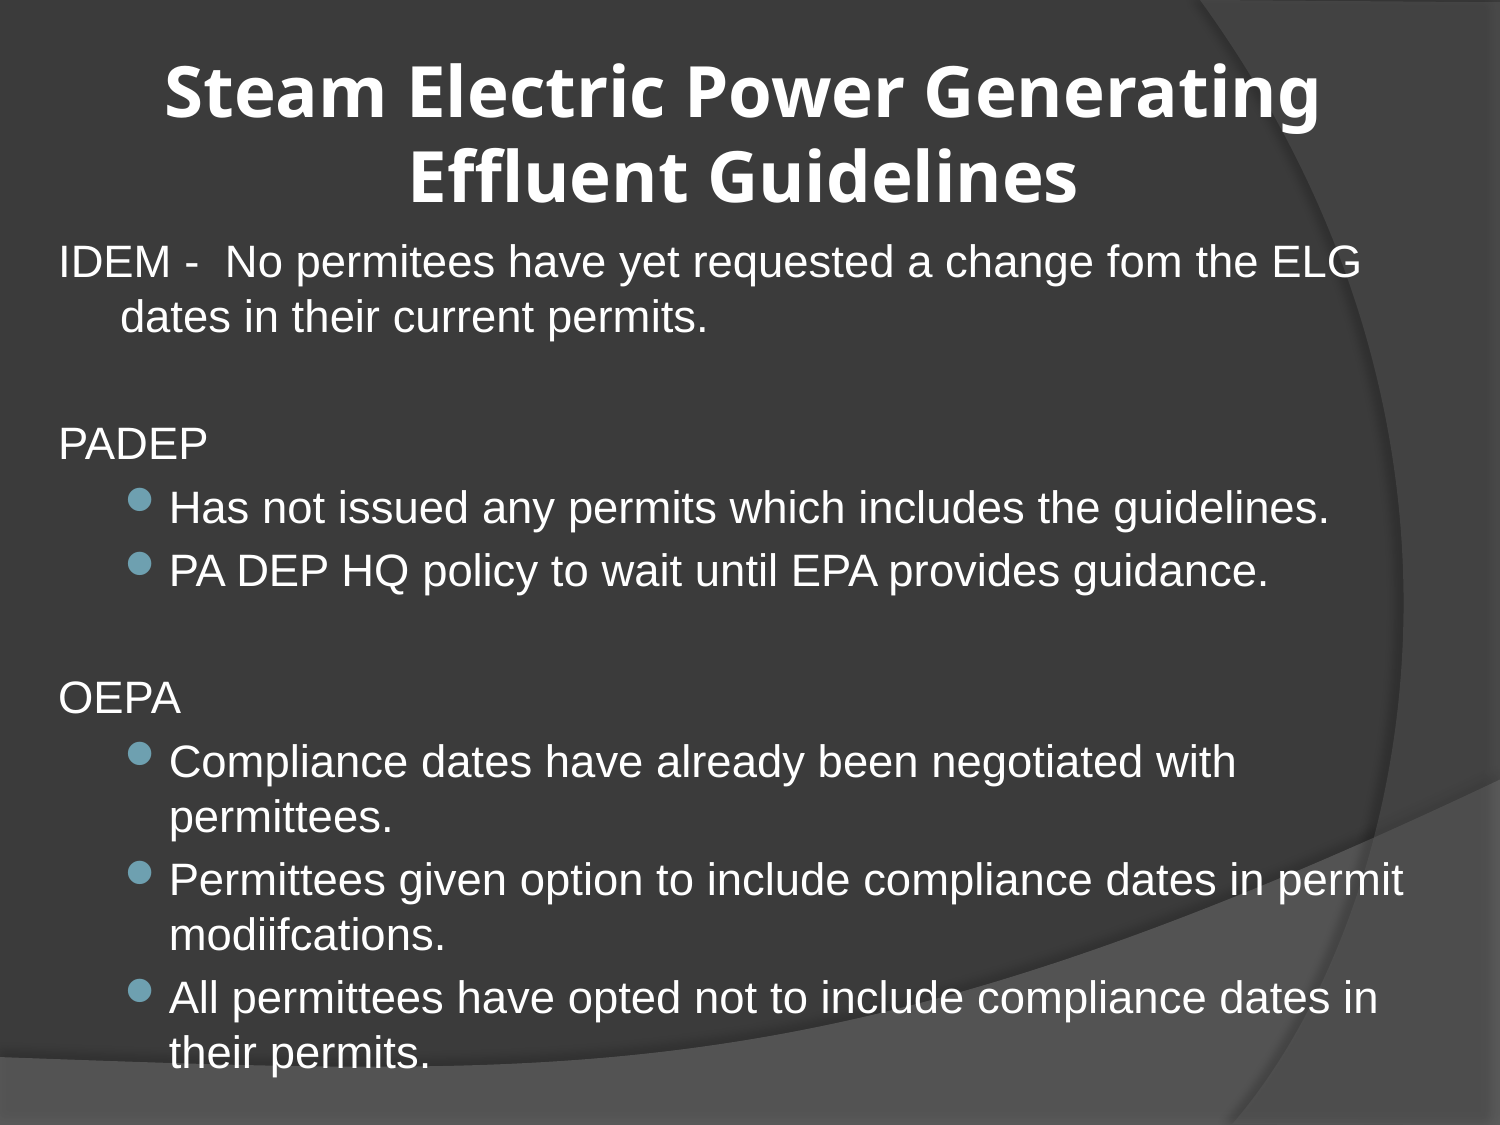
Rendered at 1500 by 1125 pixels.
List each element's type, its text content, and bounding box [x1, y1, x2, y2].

title Steam Electric Power Generating Effluent Guidelines [24, 37, 1463, 225]
list IDEM - No permitees have yet requested a change fom the ELG dates in their current permits. PADEP Has not issued any permits which includes the guidelines. PA DEP HQ policy to wait until EPA provides guidance. OEPA Compliance dates have already been negotiated with permittees. Permittees given option to include compliance dates in permit modiifcations. All permittees have opted not to include compliance dates in their permits. [37, 224, 1463, 1088]
